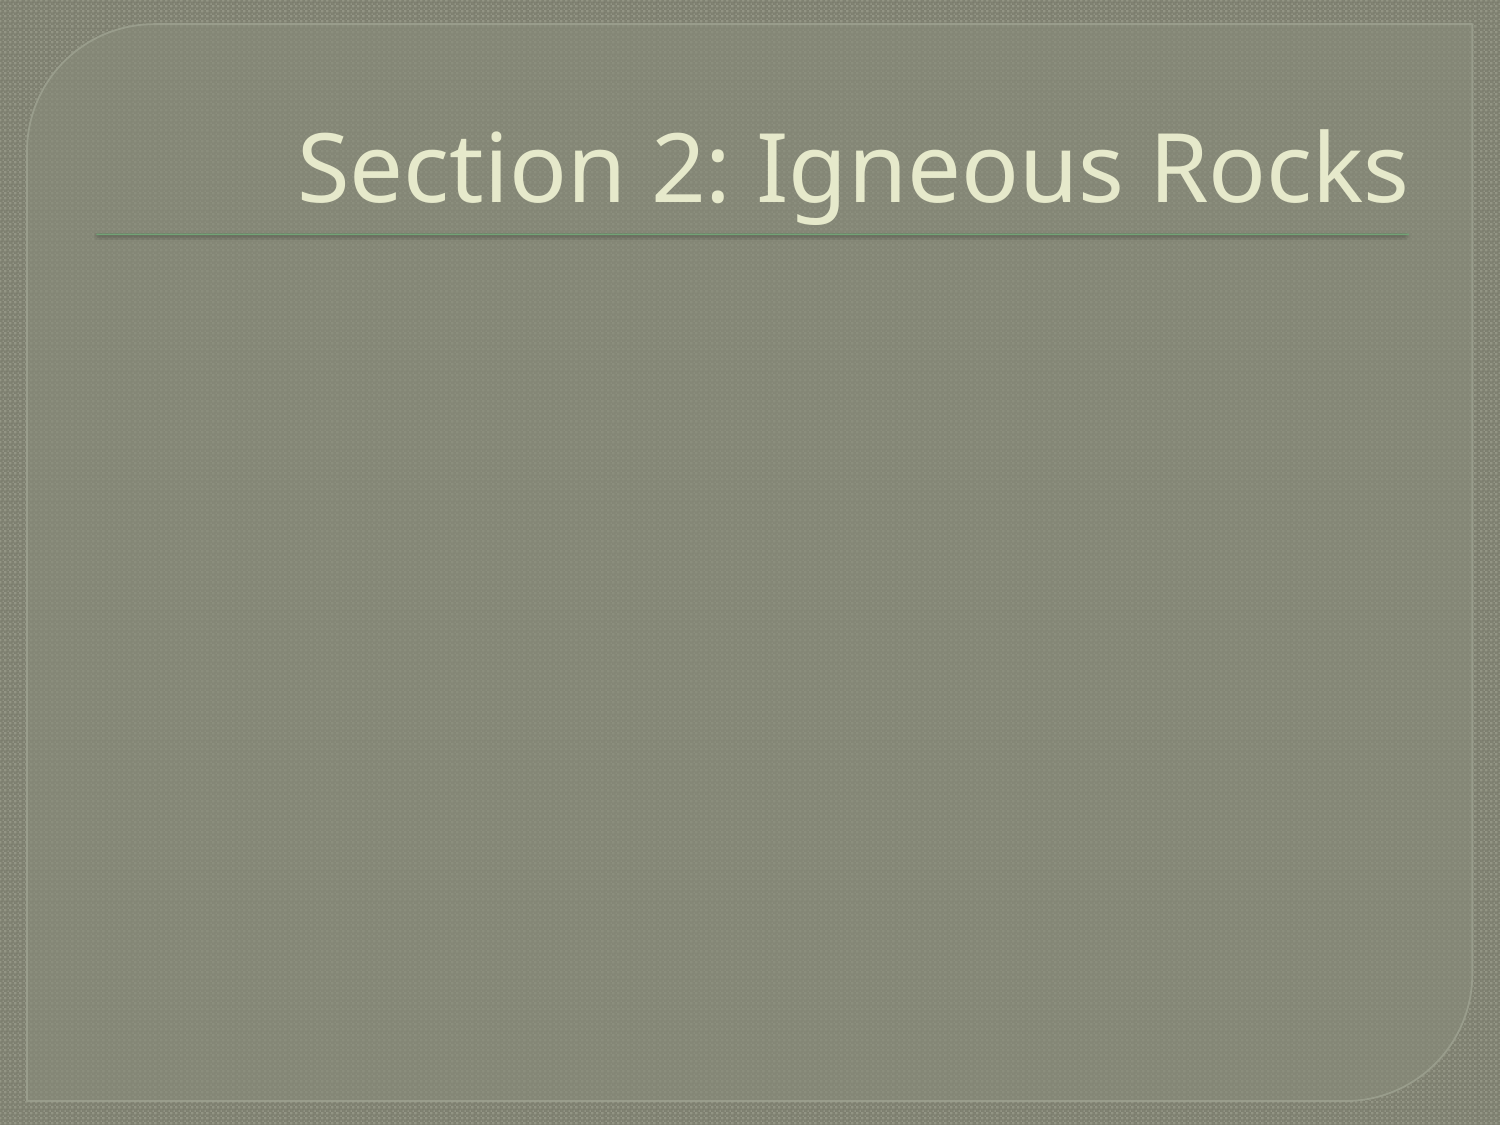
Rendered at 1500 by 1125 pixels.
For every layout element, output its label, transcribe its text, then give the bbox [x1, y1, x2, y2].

title Section 2: Igneous Rocks [75, 41, 1425, 230]
